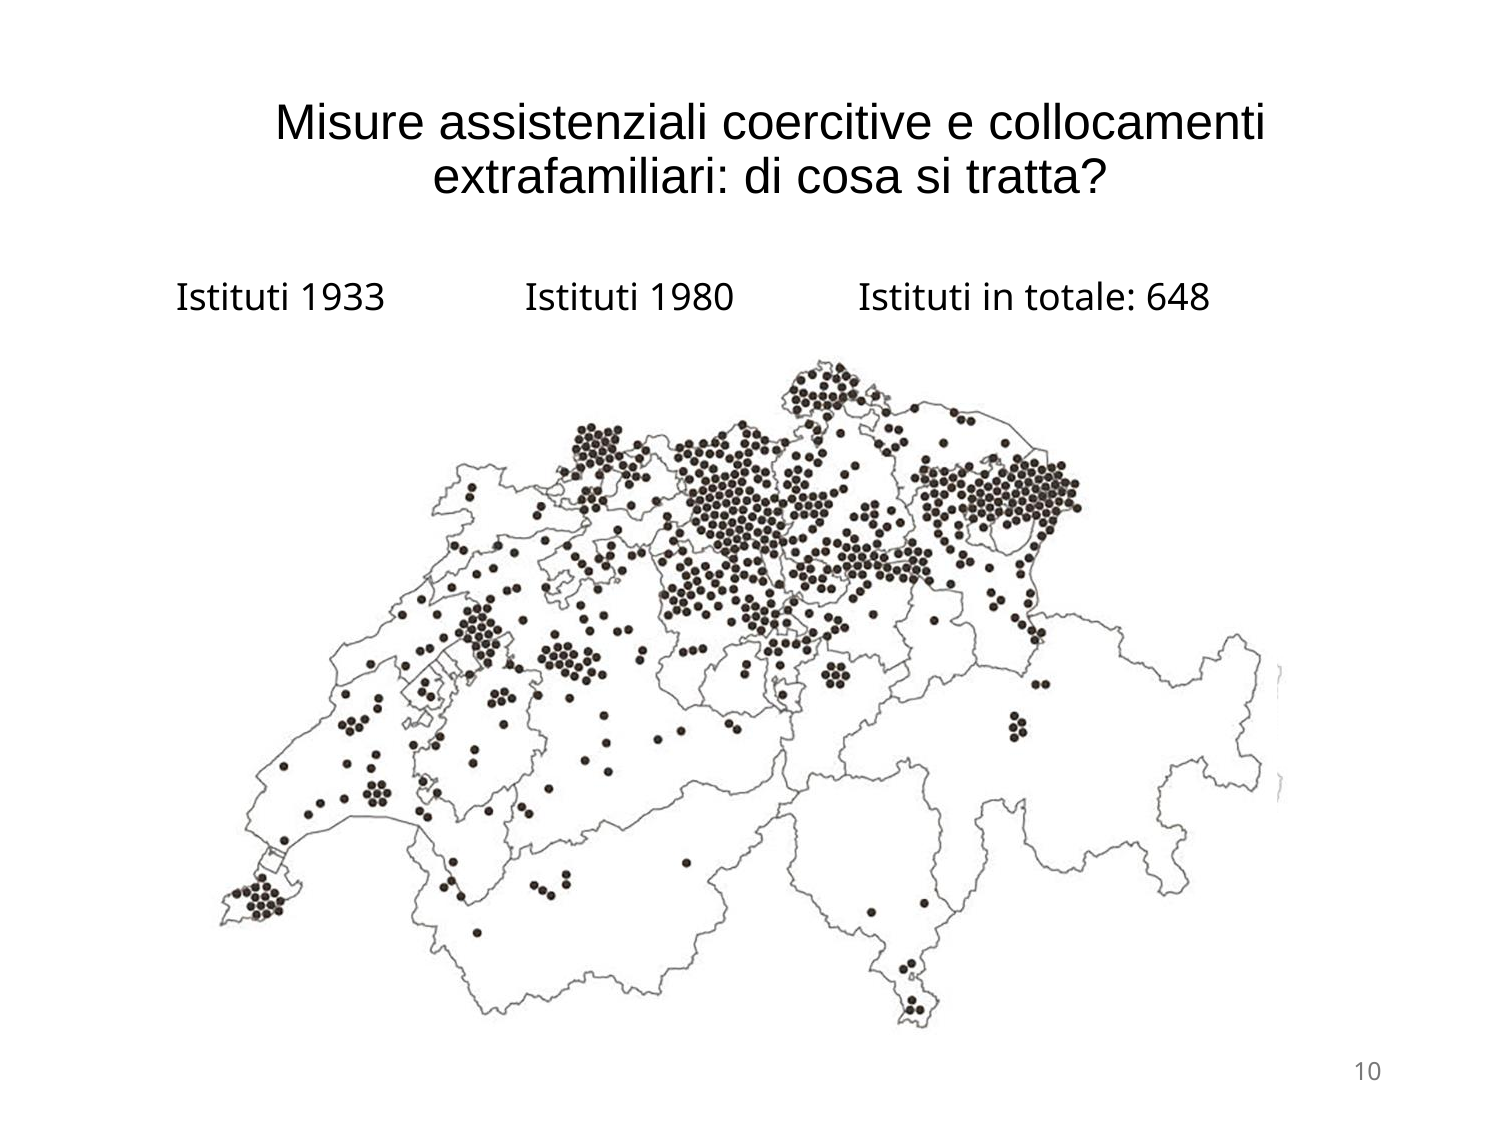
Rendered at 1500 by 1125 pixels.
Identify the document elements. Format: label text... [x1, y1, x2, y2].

text_box Istituti 1933 [161, 265, 401, 326]
text_box Istituti in totale: 648 [843, 265, 1226, 326]
text_box Istituti 1980 [510, 265, 750, 326]
text_box Misure assistenziali coercitive e collocamenti extrafamiliari: di cosa si tratta? [123, 60, 1418, 241]
slide_number 10 [1059, 1042, 1397, 1103]
picture [176, 353, 1340, 1064]
